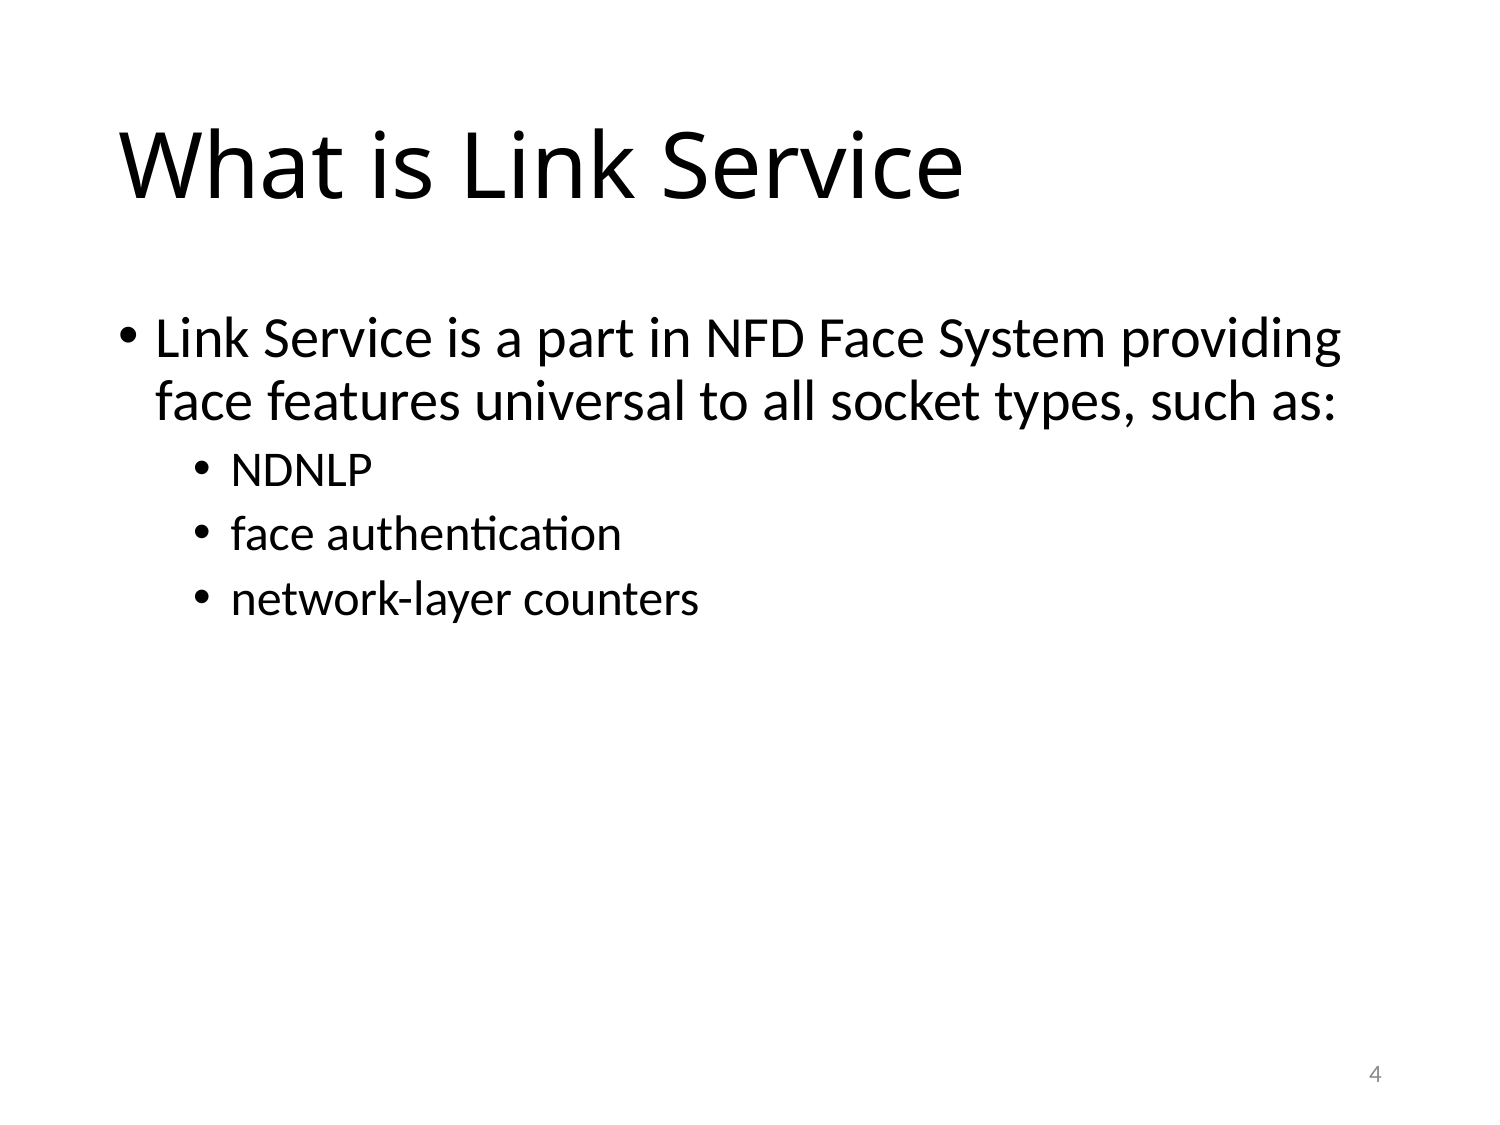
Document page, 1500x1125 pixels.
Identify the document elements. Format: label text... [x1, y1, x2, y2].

title What is Link Service [103, 59, 1397, 278]
list Link Service is a part in NFD Face System providing face features universal to all socket types, such as: NDNLP face authentication network-layer counters [103, 299, 1397, 1014]
slide_number 4 [1059, 1042, 1397, 1103]
